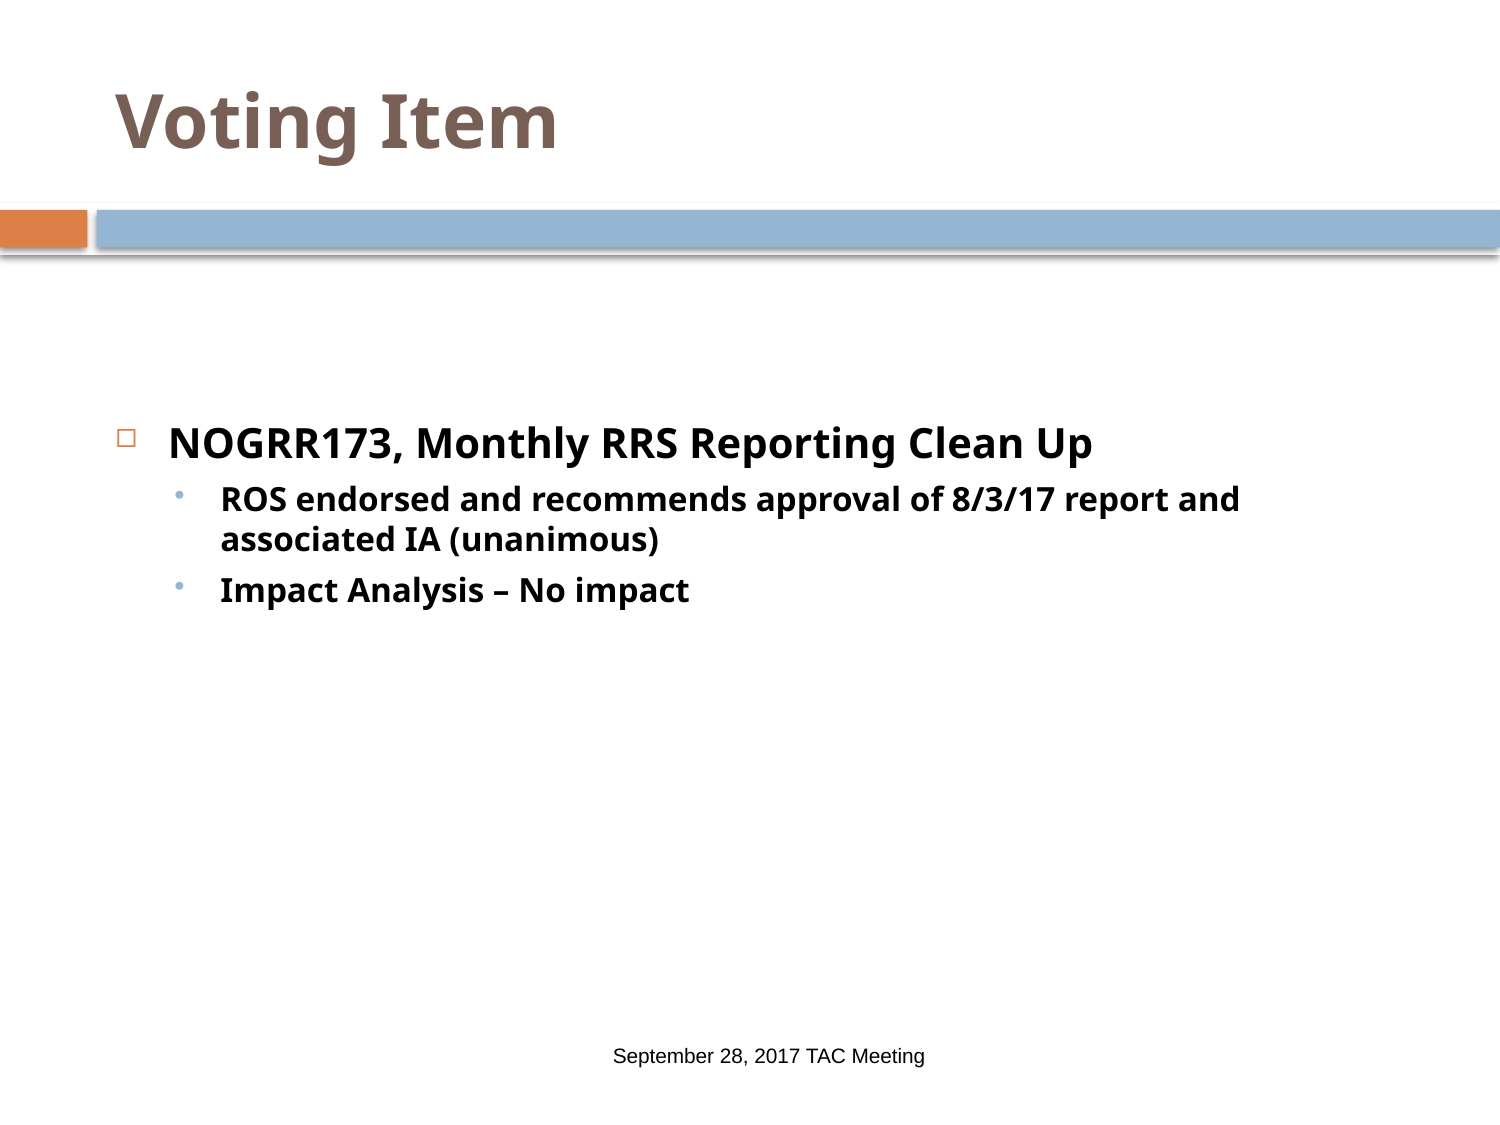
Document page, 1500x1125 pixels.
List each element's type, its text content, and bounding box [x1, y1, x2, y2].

footer September 28, 2017 TAC Meeting [99, 1025, 1438, 1085]
list NOGRR173, Monthly RRS Reporting Clean Up ROS endorsed and recommends approval of 8/3/17 report and associated IA (unanimous) Impact Analysis – No impact [100, 297, 1439, 1001]
title Voting Item [100, 37, 1439, 201]
